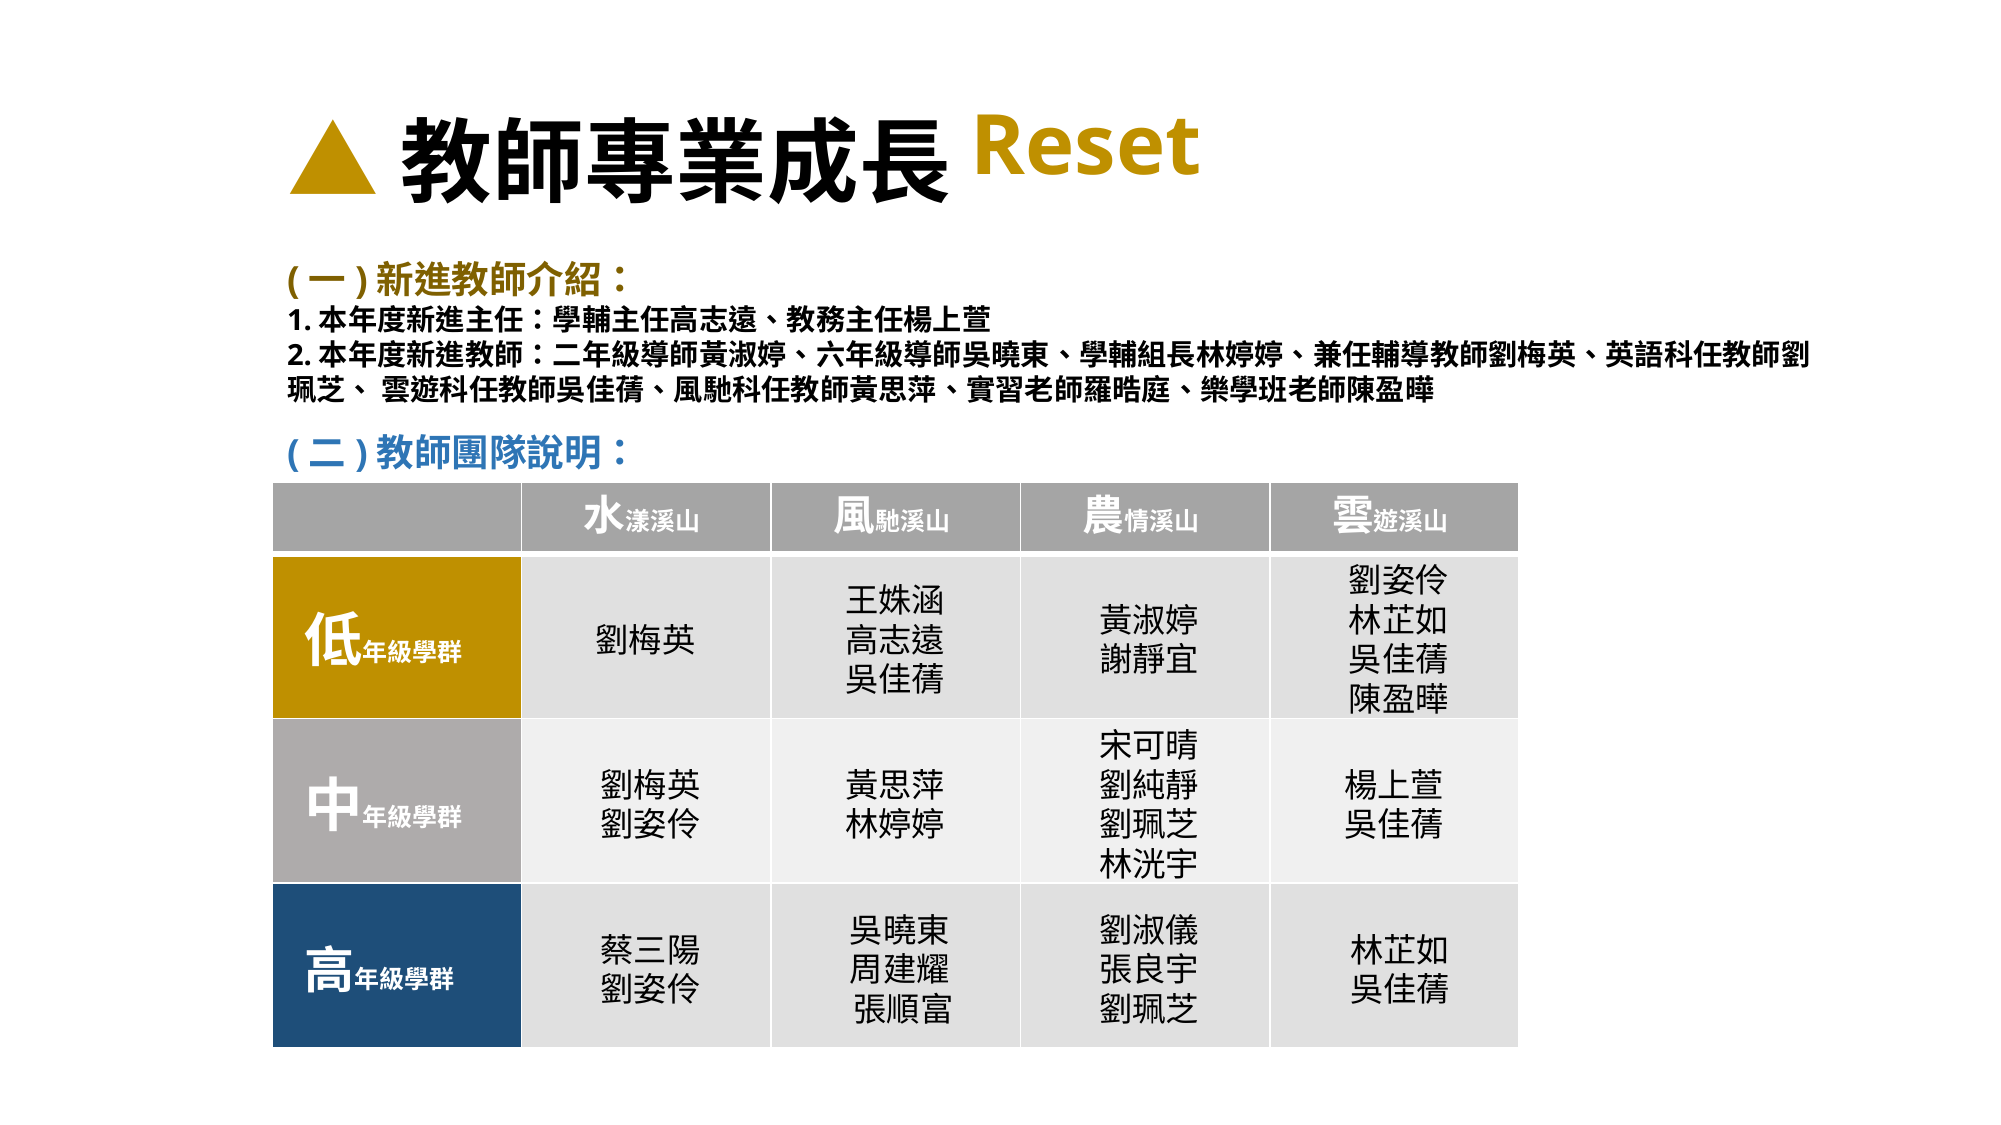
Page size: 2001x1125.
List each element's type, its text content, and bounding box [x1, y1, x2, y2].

table_cell 黃淑婷 謝靜宜 [1021, 557, 1269, 718]
table_header [273, 483, 521, 551]
table_cell 劉梅英 劉姿伶 [522, 719, 770, 882]
table_cell 宋可晴 劉純靜 劉珮芝 林洸宇 [1021, 719, 1269, 882]
title ▲教師專業成長 [272, 83, 1218, 248]
table_header 農情溪山 [1021, 483, 1269, 551]
table_cell 高年級學群 [273, 884, 521, 1047]
table_cell 劉姿伶 林芷如 吳佳蒨 陳盈曄 [1271, 557, 1518, 718]
table_cell 低年級學群 [273, 557, 521, 718]
table_header 雲遊溪山 [1271, 483, 1518, 551]
table_cell 中年級學群 [273, 719, 521, 882]
table_cell 吳曉東 周建耀 張順富 [772, 884, 1020, 1047]
table_header 水漾溪山 [522, 483, 770, 551]
table_cell 王姝涵 高志遠 吳佳蒨 [772, 557, 1020, 718]
table_cell 楊上萱 吳佳蒨 [1271, 719, 1518, 882]
text_box (一)新進教師介紹： 1.本年度新進主任：學輔主任高志遠、教務主任楊上萱 2.本年度新進教師：二年級導師黃淑婷、六年級導師吳曉東、學輔組長林婷婷、兼任輔導教師劉梅英、英語科任教師劉珮芝、 雲遊科任教師吳佳蒨、風馳科任教師黃思萍、實習老師羅晧庭、樂學班老師陳盈曄 (二)教師團隊說明： [272, 248, 1834, 482]
table_cell 蔡三陽 劉姿伶 [522, 884, 770, 1047]
table_cell 黃思萍 林婷婷 [772, 719, 1020, 882]
table_cell 劉梅英 [522, 557, 770, 718]
table_cell 林芷如 吳佳蒨 [1271, 884, 1518, 1047]
text_box Reset [955, 83, 1287, 199]
table_header 風馳溪山 [772, 483, 1020, 551]
table_cell 劉淑儀 張良宇 劉珮芝 [1021, 884, 1269, 1047]
